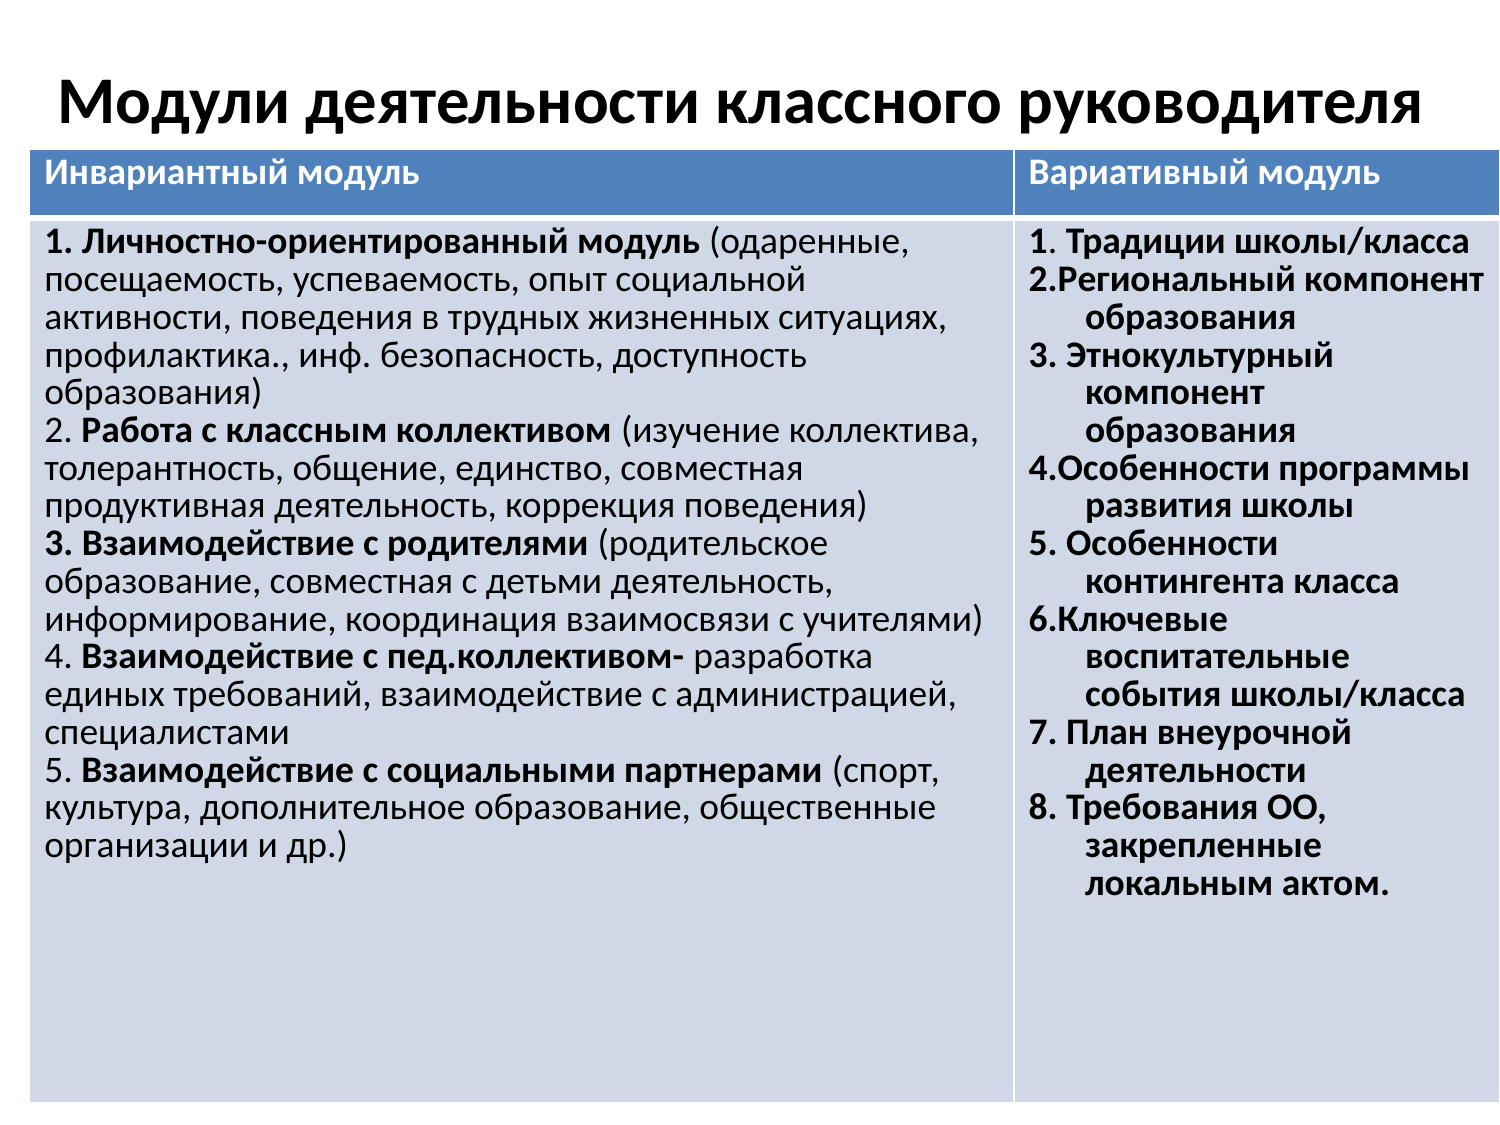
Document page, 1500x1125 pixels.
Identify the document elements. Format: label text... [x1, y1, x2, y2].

table_header Вариативный модуль [1015, 150, 1499, 215]
table_header Инвариантный модуль [30, 150, 1013, 215]
table_cell 1. Личностно-ориентированный модуль (одаренные, посещаемость, успеваемость, опыт социальной активности, поведения в трудных жизненных ситуациях, профилактика., инф. безопасность, доступность образования) 2. Работа с классным коллективом (изучение коллектива, толерантность, общение, единство, совместная продуктивная деятельность, коррекция поведения) 3. Взаимодействие с родителями (родительское образование, совместная с детьми деятельность, информирование, координация взаимосвязи с учителями) 4. Взаимодействие с пед.коллективом- разработка единых требований, взаимодействие с администрацией, специалистами 5. Взаимодействие с социальными партнерами (спорт, культура, дополнительное образование, общественные организации и др.) [30, 221, 1013, 1102]
title Модули деятельности классного руководителя [41, 45, 1471, 148]
table_cell 1. Традиции школы/класса 2.Региональный компонент образования 3. Этнокультурный компонент образования 4.Особенности программы развития школы 5. Особенности контингента класса 6.Ключевые воспитательные события школы/класса 7. План внеурочной деятельности 8. Требования ОО, закрепленные локальным актом. [1015, 221, 1499, 1102]
